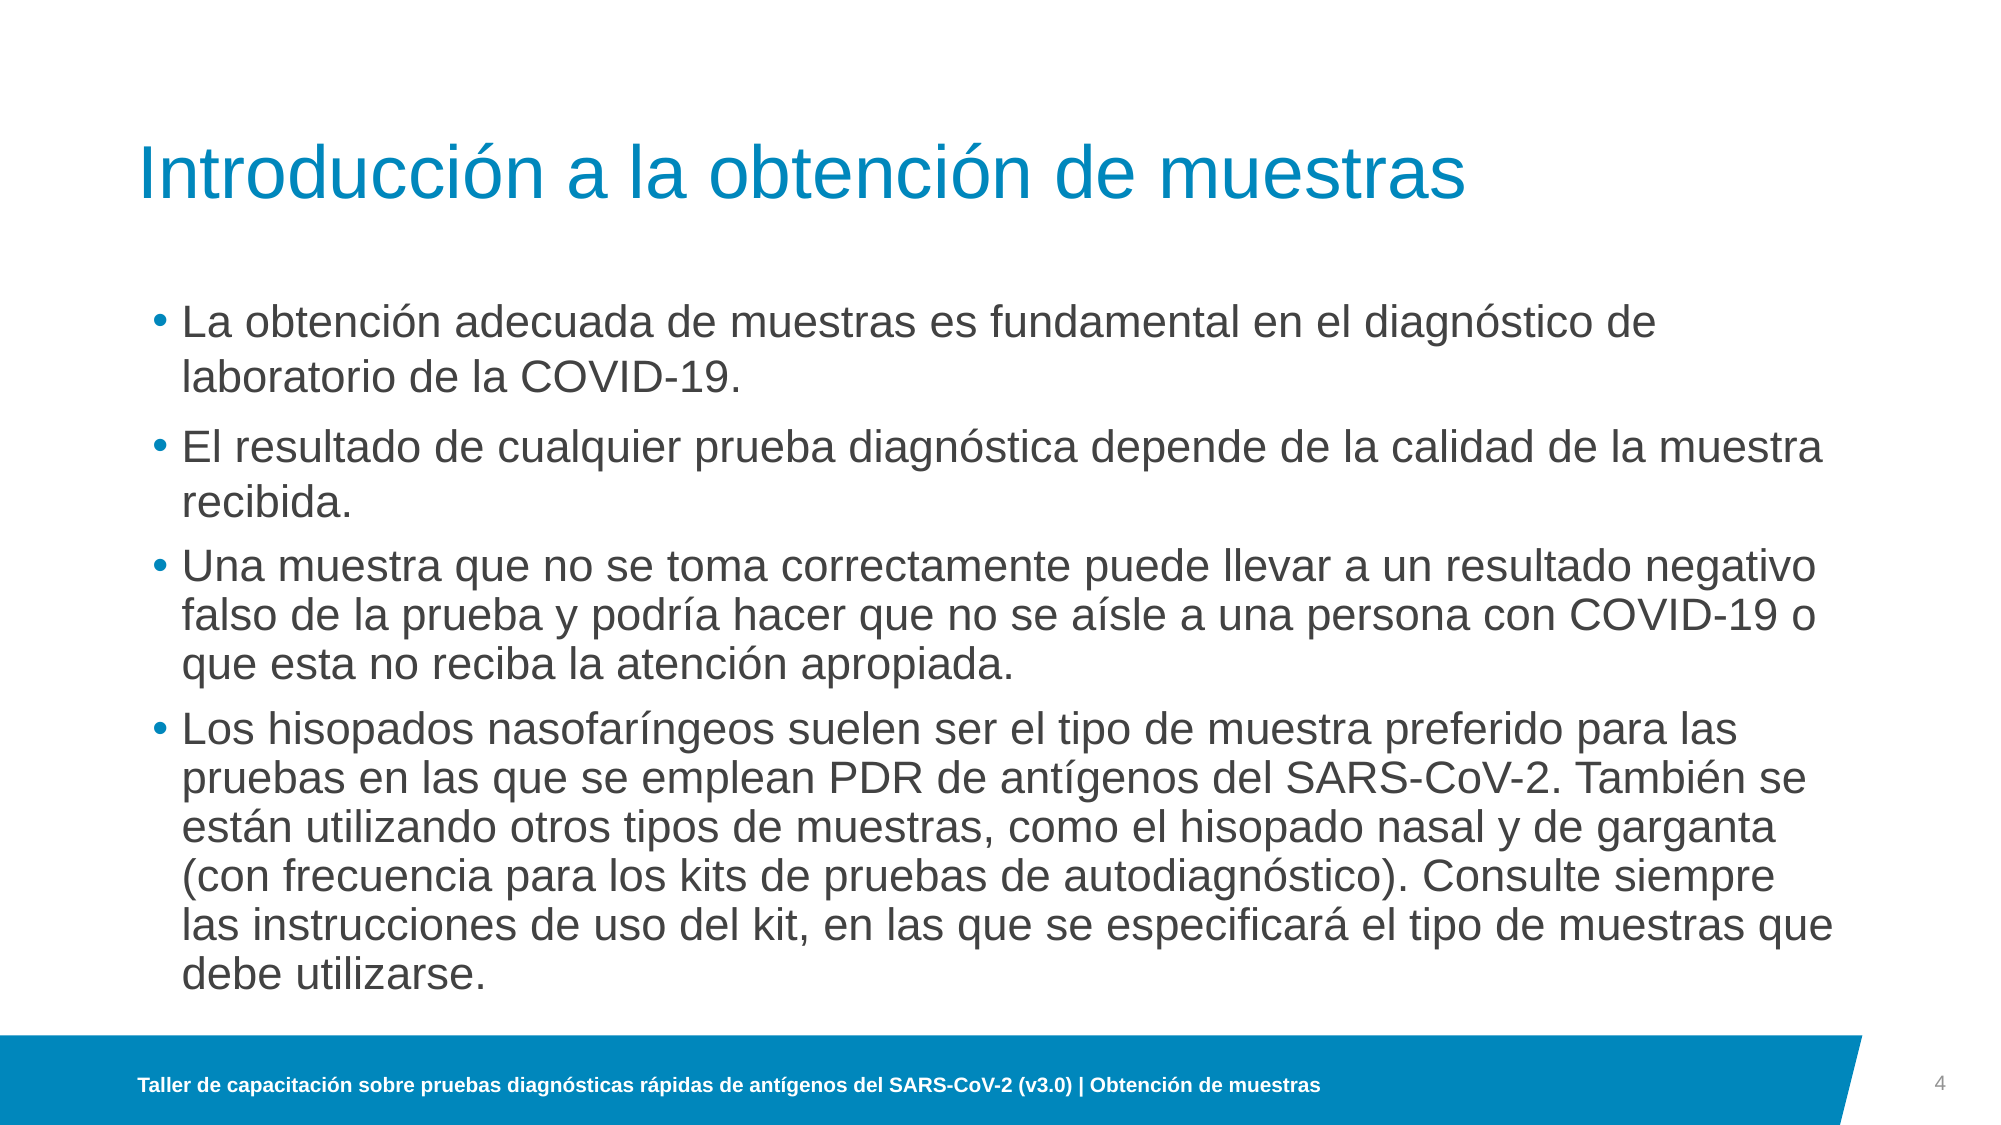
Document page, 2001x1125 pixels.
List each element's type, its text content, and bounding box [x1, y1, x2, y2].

slide_number 4 [1862, 1035, 1947, 1125]
title Introducción a la obtención de muestras [137, 59, 1863, 215]
list La obtención adecuada de muestras es fundamental en el diagnóstico de laboratorio de la COVID-19. El resultado de cualquier prueba diagnóstica depende de la calidad de la muestra recibida. Una muestra que no se toma correctamente puede llevar a un resultado negativo falso de la prueba y podría hacer que no se aísle a una persona con COVID-19 o que esta no reciba la atención apropiada. Los hisopados nasofaríngeos suelen ser el tipo de muestra preferido para las pruebas en las que se emplean PDR de antígenos del SARS-CoV-2. También se están utilizando otros tipos de muestras, como el hisopado nasal y de garganta (con frecuencia para los kits de pruebas de autodiagnóstico). Consulte siempre las instrucciones de uso del kit, en las que se especificará el tipo de muestras que debe utilizarse. [137, 284, 1863, 1014]
footer Taller de capacitación sobre pruebas diagnósticas rápidas de antígenos del SARS-CoV-2 (v3.0) | Obtención de muestras [137, 1042, 1338, 1125]
